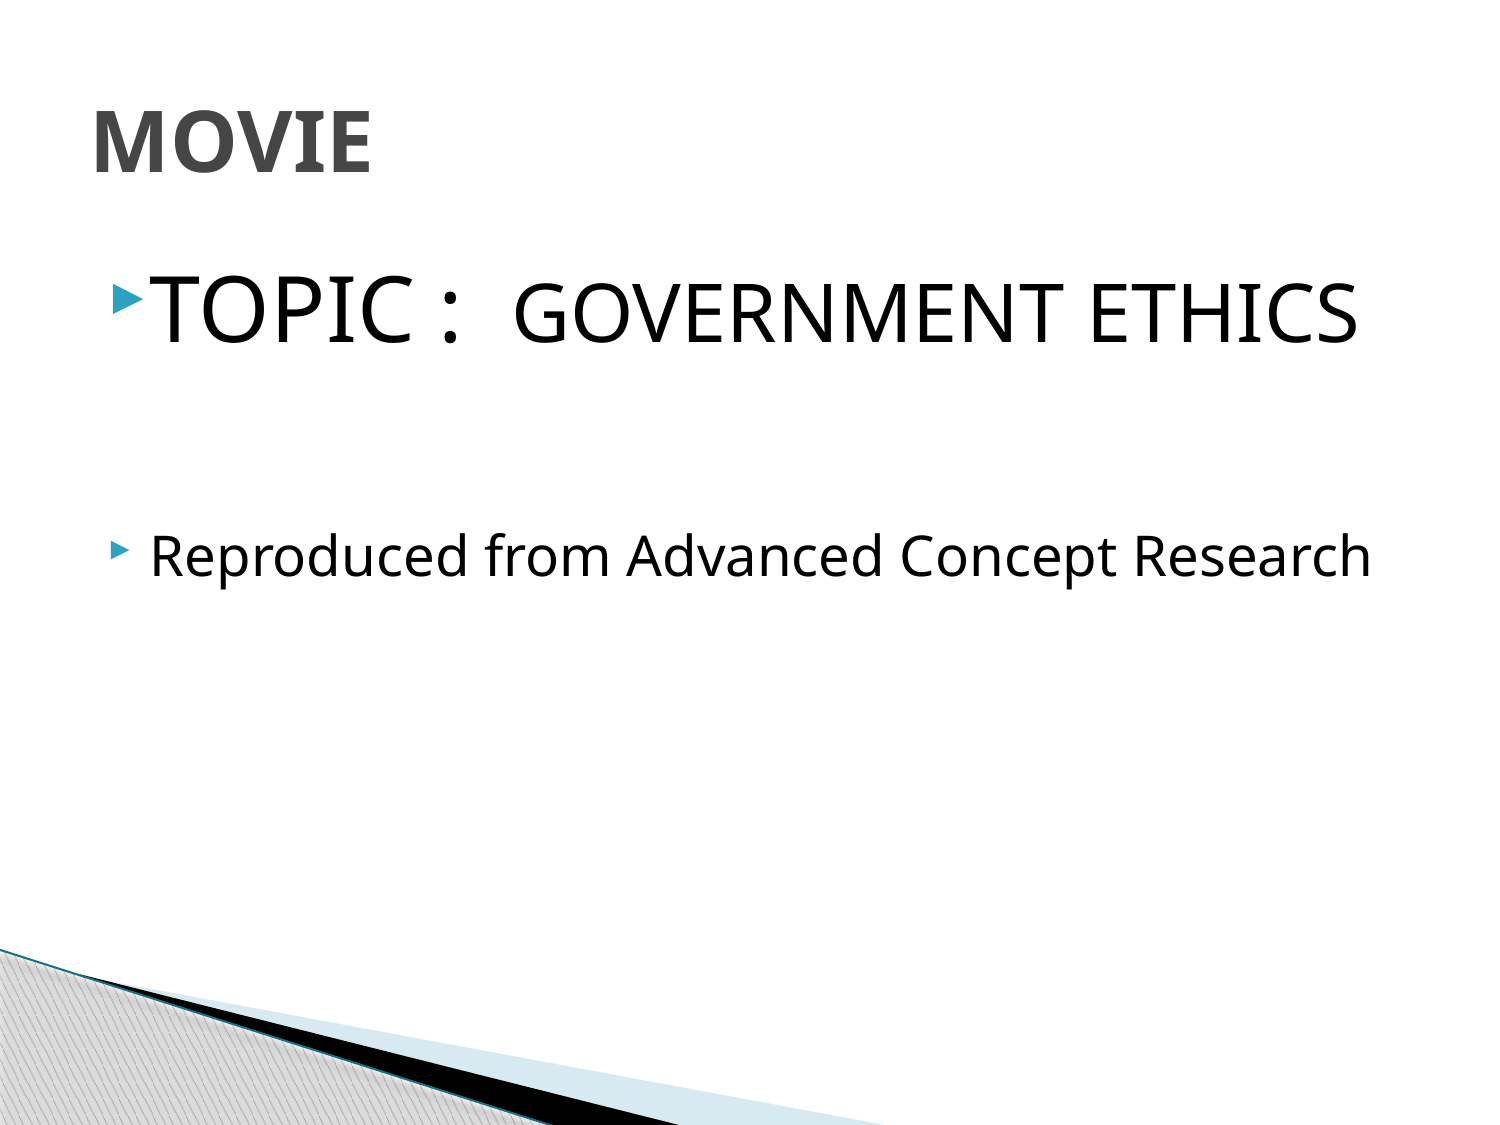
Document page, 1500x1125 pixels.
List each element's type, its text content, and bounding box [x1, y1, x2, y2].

list TOPIC : GOVERNMENT ETHICS Reproduced from Advanced Concept Research [75, 243, 1425, 986]
title MOVIE [75, 45, 1425, 233]
